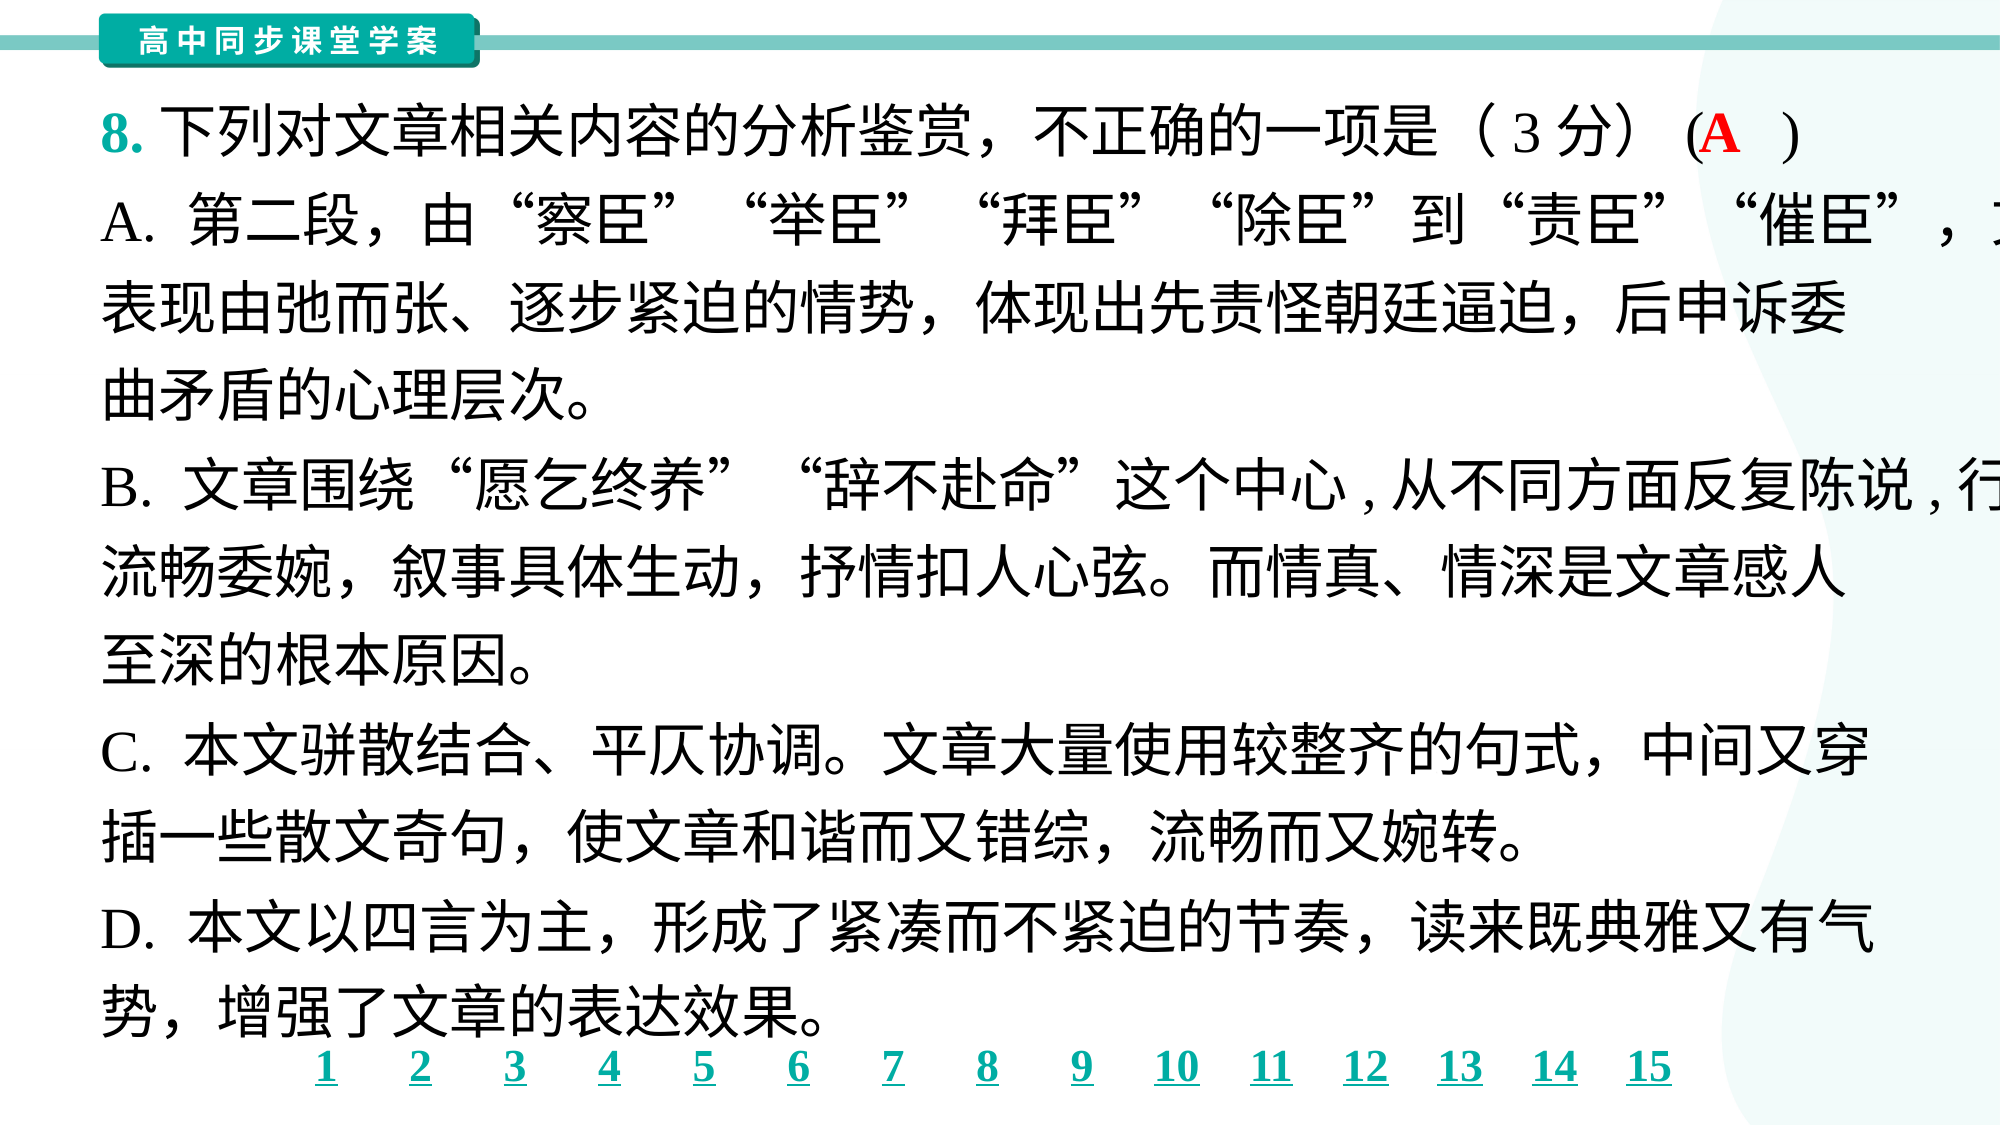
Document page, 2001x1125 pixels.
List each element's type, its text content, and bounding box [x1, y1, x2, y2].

text_box A [1677, 76, 1762, 158]
text_box 8.下列对文章相关内容的分析鉴赏，不正确的一项是（3分）( ) [1762, 76, 1899, 157]
text_box A. 第二段，由“察臣”“举臣”“拜臣”“除臣”到“责臣”“催臣”，文法错落， 表现由弛而张、逐步紧迫的情势，体现出先责怪朝廷逼迫，后申诉委 曲矛盾的心理层次。 B. 文章围绕“愿乞终养”“辞不赴命”这个中心,从不同方面反复陈说,行文 流畅委婉，叙事具体生动，抒情扣人心弦。而情真、情深是文章感人 至深的根本原因。 C. 本文骈散结合、平仄协调。文章大量使用较整齐的句式，中间又穿 插一些散文奇句，使文章和谐而又错综，流畅而又婉转。 D. 本文以四言为主，形成了紧凑而不紧迫的节奏，读来既典雅又有气 势，增强了文章的表达效果。 [100, 165, 1899, 1039]
picture [0, 0, 2000, 1125]
text_box 8.下列对文章相关内容的分析鉴赏，不正确的一项是（3分）( ) [100, 76, 1677, 157]
